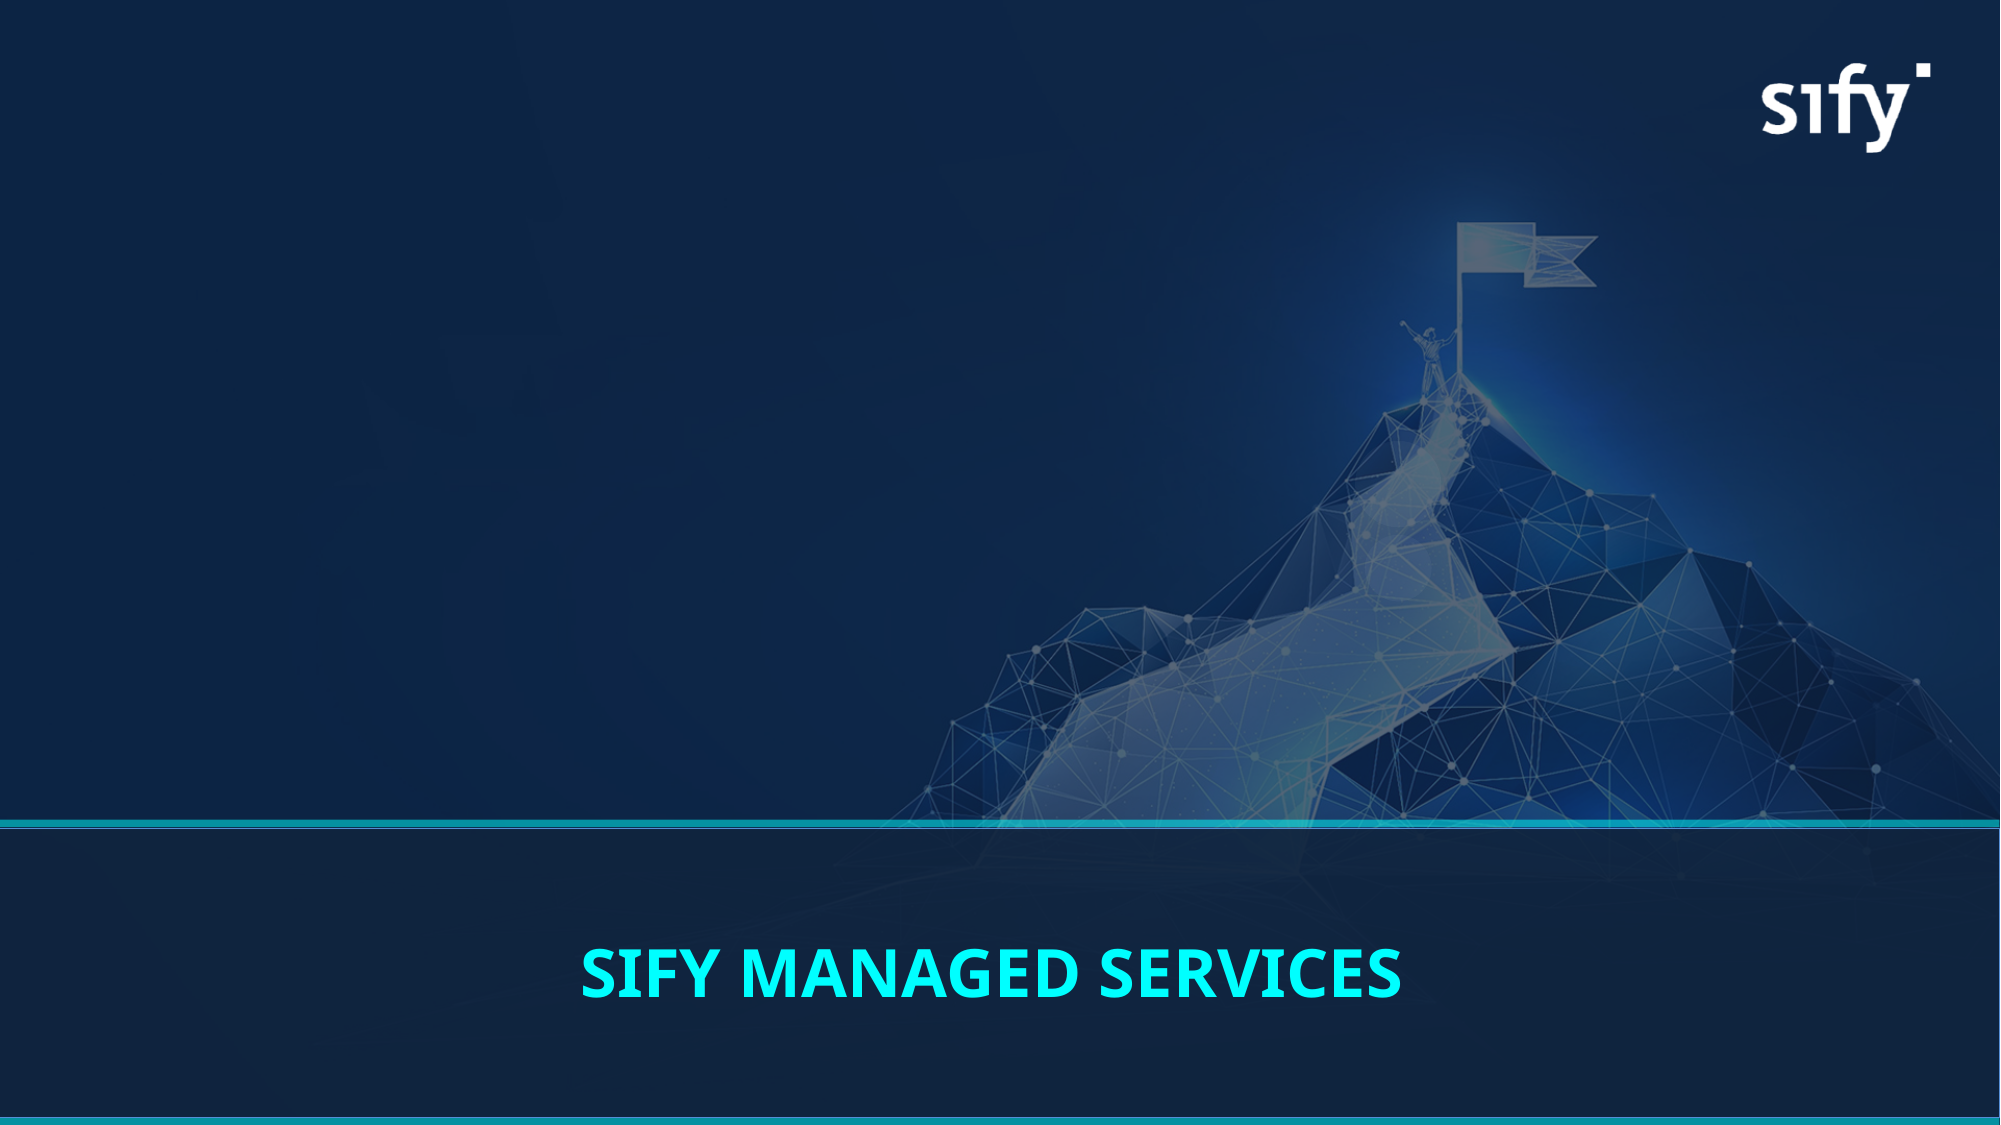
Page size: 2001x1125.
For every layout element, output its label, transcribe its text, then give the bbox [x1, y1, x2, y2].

list Sify Managed Services [70, 836, 1930, 1110]
